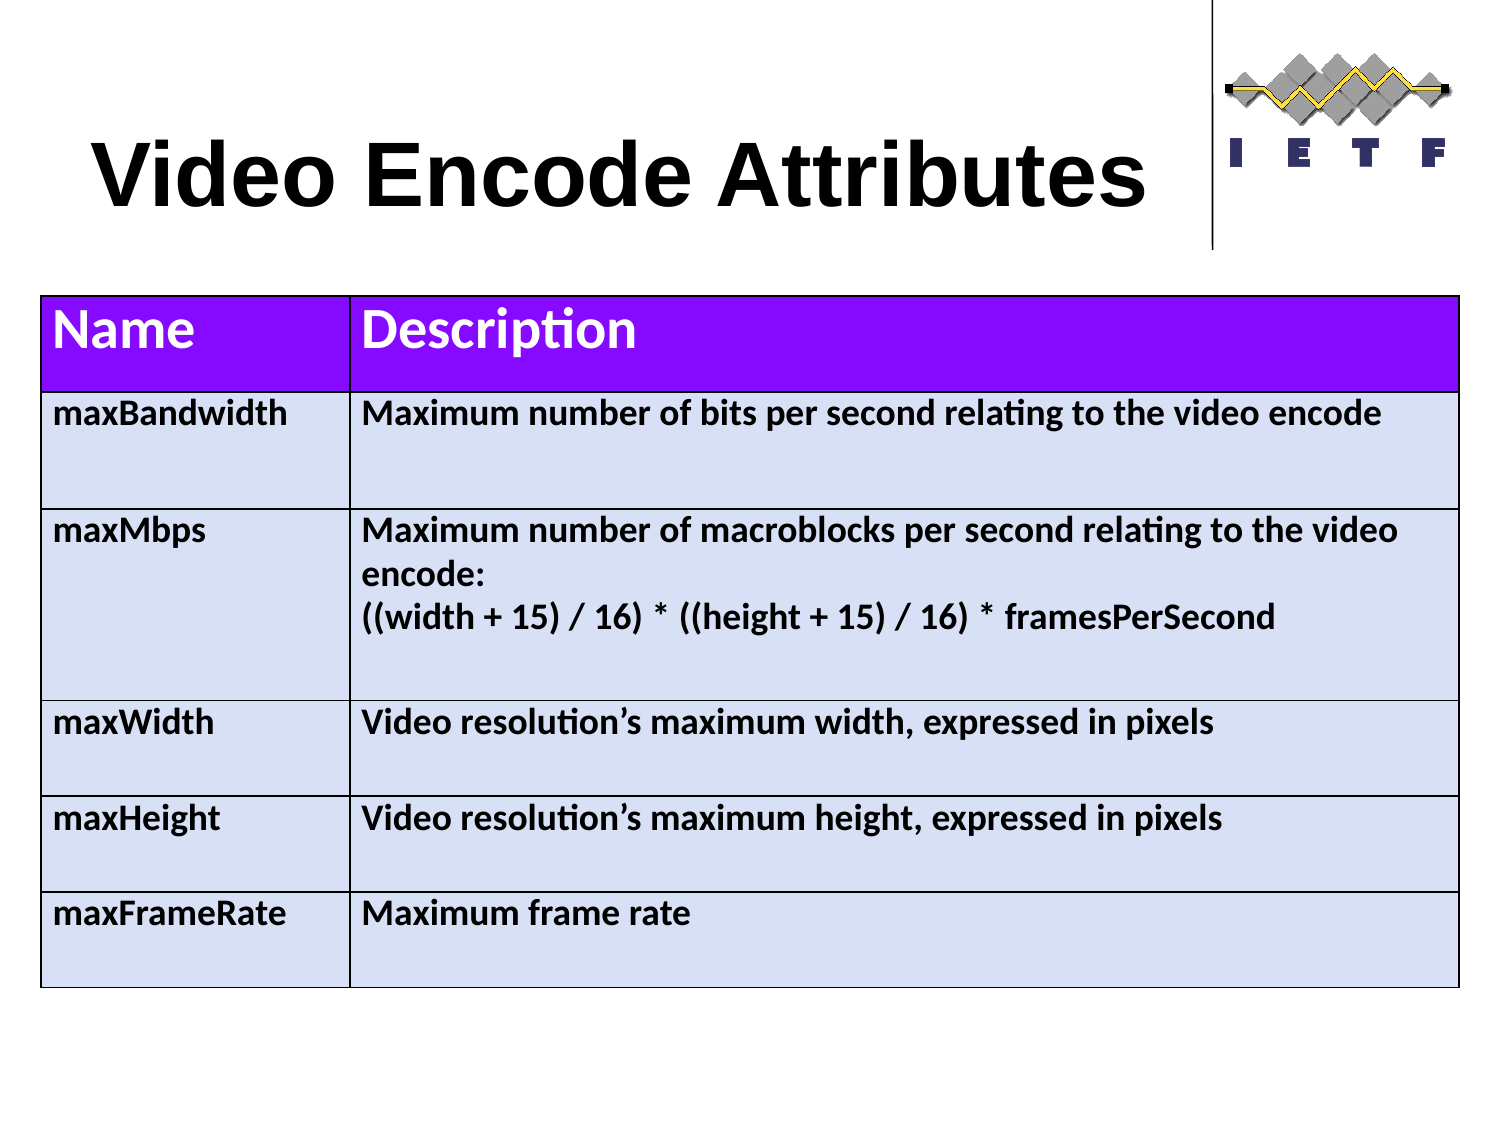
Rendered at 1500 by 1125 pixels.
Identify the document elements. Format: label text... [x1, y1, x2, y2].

table_cell Maximum number of macroblocks per second relating to the video encode: ((width + 15) / 16) * ((height + 15) / 16) * framesPerSecond [351, 510, 1458, 700]
table_cell maxWidth [42, 701, 349, 795]
table_cell Video resolution’s maximum width, expressed in pixels [351, 701, 1458, 795]
table_header Name [42, 297, 349, 391]
table_cell maxBandwidth [42, 393, 349, 508]
table_cell maxMbps [42, 510, 349, 700]
title Video Encode Attributes [74, 19, 1201, 233]
table_cell Video resolution’s maximum height, expressed in pixels [351, 797, 1458, 891]
table_cell maxFrameRate [42, 893, 349, 987]
table_cell Maximum frame rate [351, 893, 1458, 987]
table_header Description [351, 297, 1458, 391]
picture [1212, 37, 1463, 181]
table_cell Maximum number of bits per second relating to the video encode [351, 393, 1458, 508]
table_cell maxHeight [42, 797, 349, 891]
